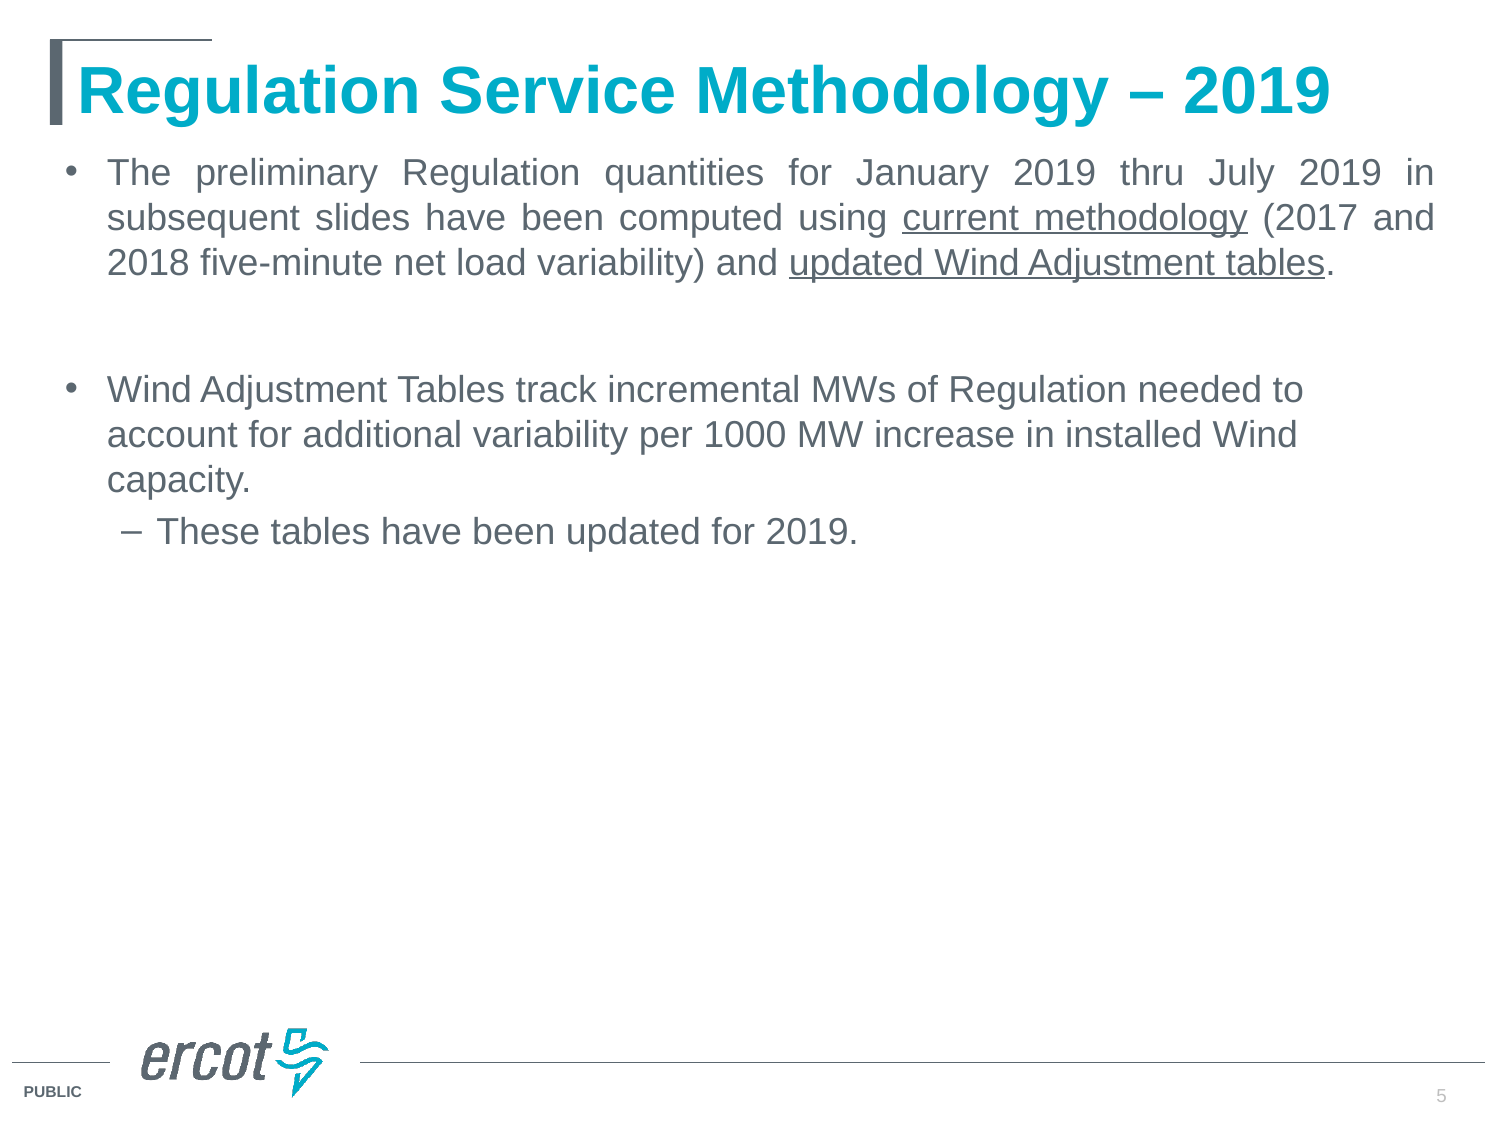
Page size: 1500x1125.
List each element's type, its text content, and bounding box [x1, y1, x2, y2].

picture [137, 1024, 332, 1100]
list The preliminary Regulation quantities for January 2019 thru July 2019 in subsequent slides have been computed using current methodology (2017 and 2018 five-minute net load variability) and updated Wind Adjustment tables. Wind Adjustment Tables track incremental MWs of Regulation needed to account for additional variability per 1000 MW increase in installed Wind capacity. These tables have been updated for 2019. [50, 140, 1450, 972]
title Regulation Service Methodology – 2019 [62, 39, 1450, 125]
